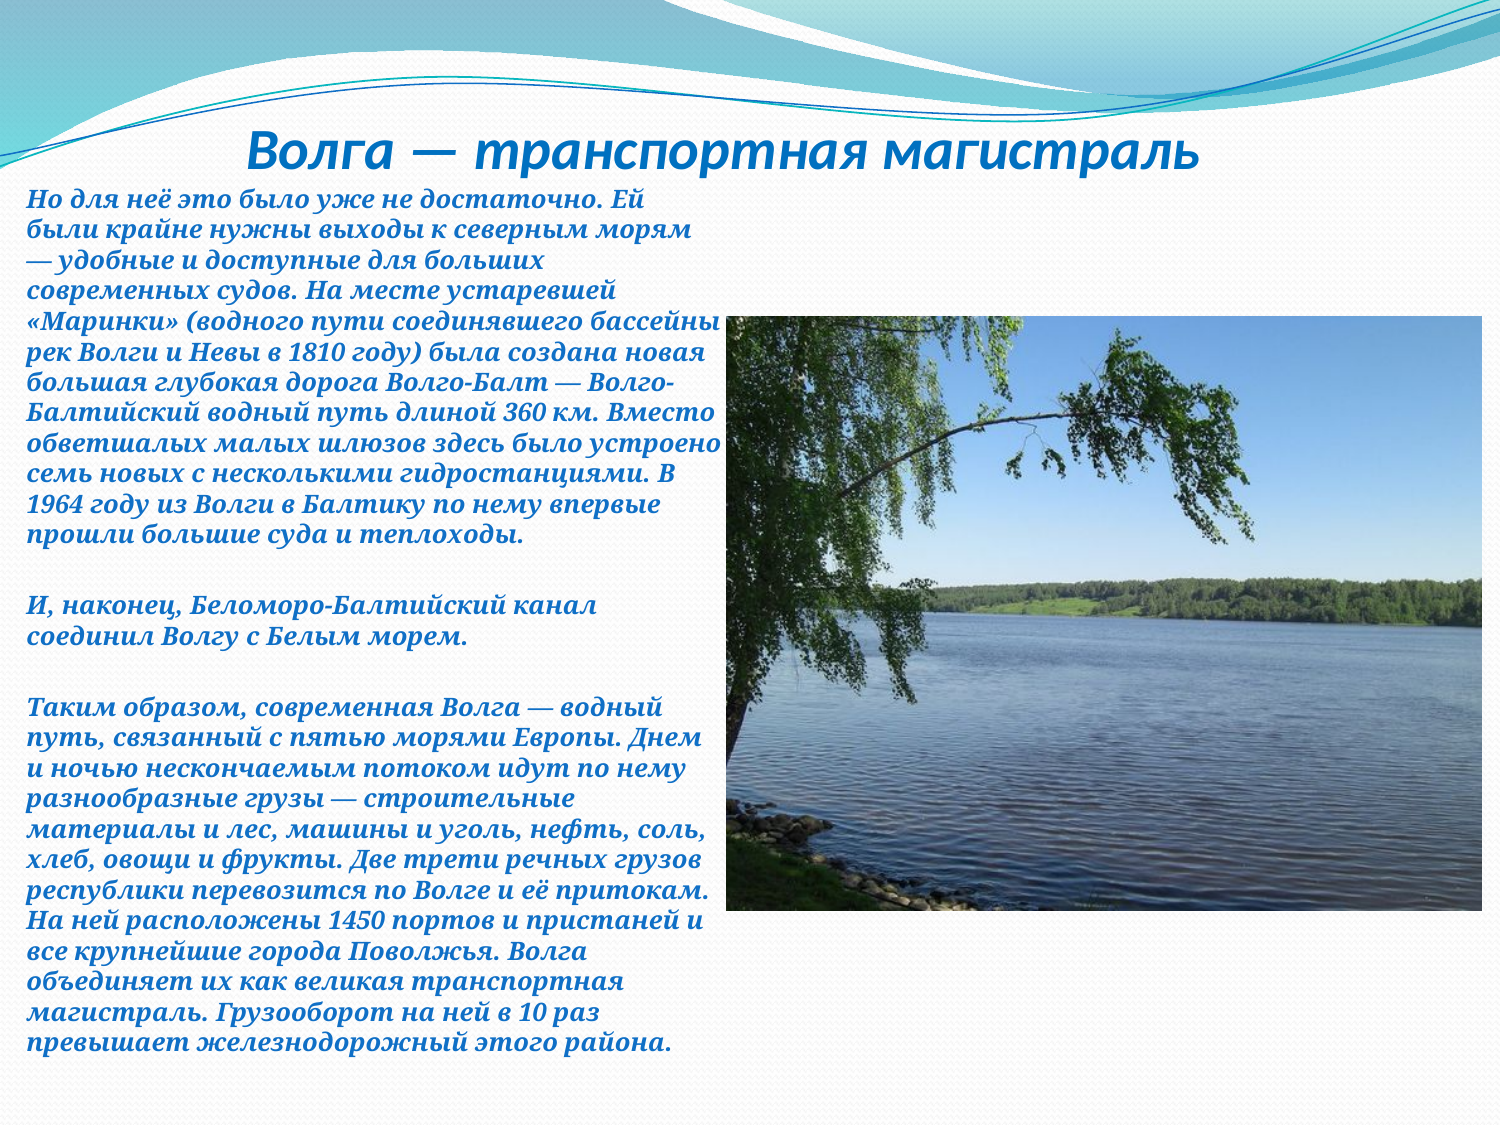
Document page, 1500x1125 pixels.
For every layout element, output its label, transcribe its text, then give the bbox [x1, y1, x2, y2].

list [726, 316, 1482, 911]
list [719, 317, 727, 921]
list Но для неё это было уже не достаточно. Ей были крайне нужны выходы к северным морям — удобные и доступные для больших современных судов. На месте устаревшей «Маринки» (водного пути соединявшего бассейны рек Волги и Невы в 1810 году) была создана новая большая глубокая дорога Волго-Балт — Волго-Балтийский водный путь длиной 360 км. Вместо обветшалых малых шлюзов здесь было устроено семь новых с несколькими гидростанциями. В 1964 году из Волги в Балтику по нему впервые прошли большие суда и теплоходы. И, наконец, Беломоро-Балтийский канал соединил Волгу с Белым морем. Таким образом, современная Волга — водный путь, связанный с пятью морями Европы. Днем и ночью нескончаемым потоком идут по нему разнообразные грузы — строительные материалы и лес, машины и уголь, нефть, соль, хлеб, овощи и фрукты. Две трети речных грузов республики перевозится по Волге и её притокам. На ней расположены 1450 портов и пристаней и все крупнейшие города Поволжья. Волга объединяет их как великая транспортная магистраль. Грузооборот на ней в 10 раз превышает железнодорожный этого района. [23, 175, 727, 1090]
title Волга — транспортная магистраль [246, 93, 1224, 182]
